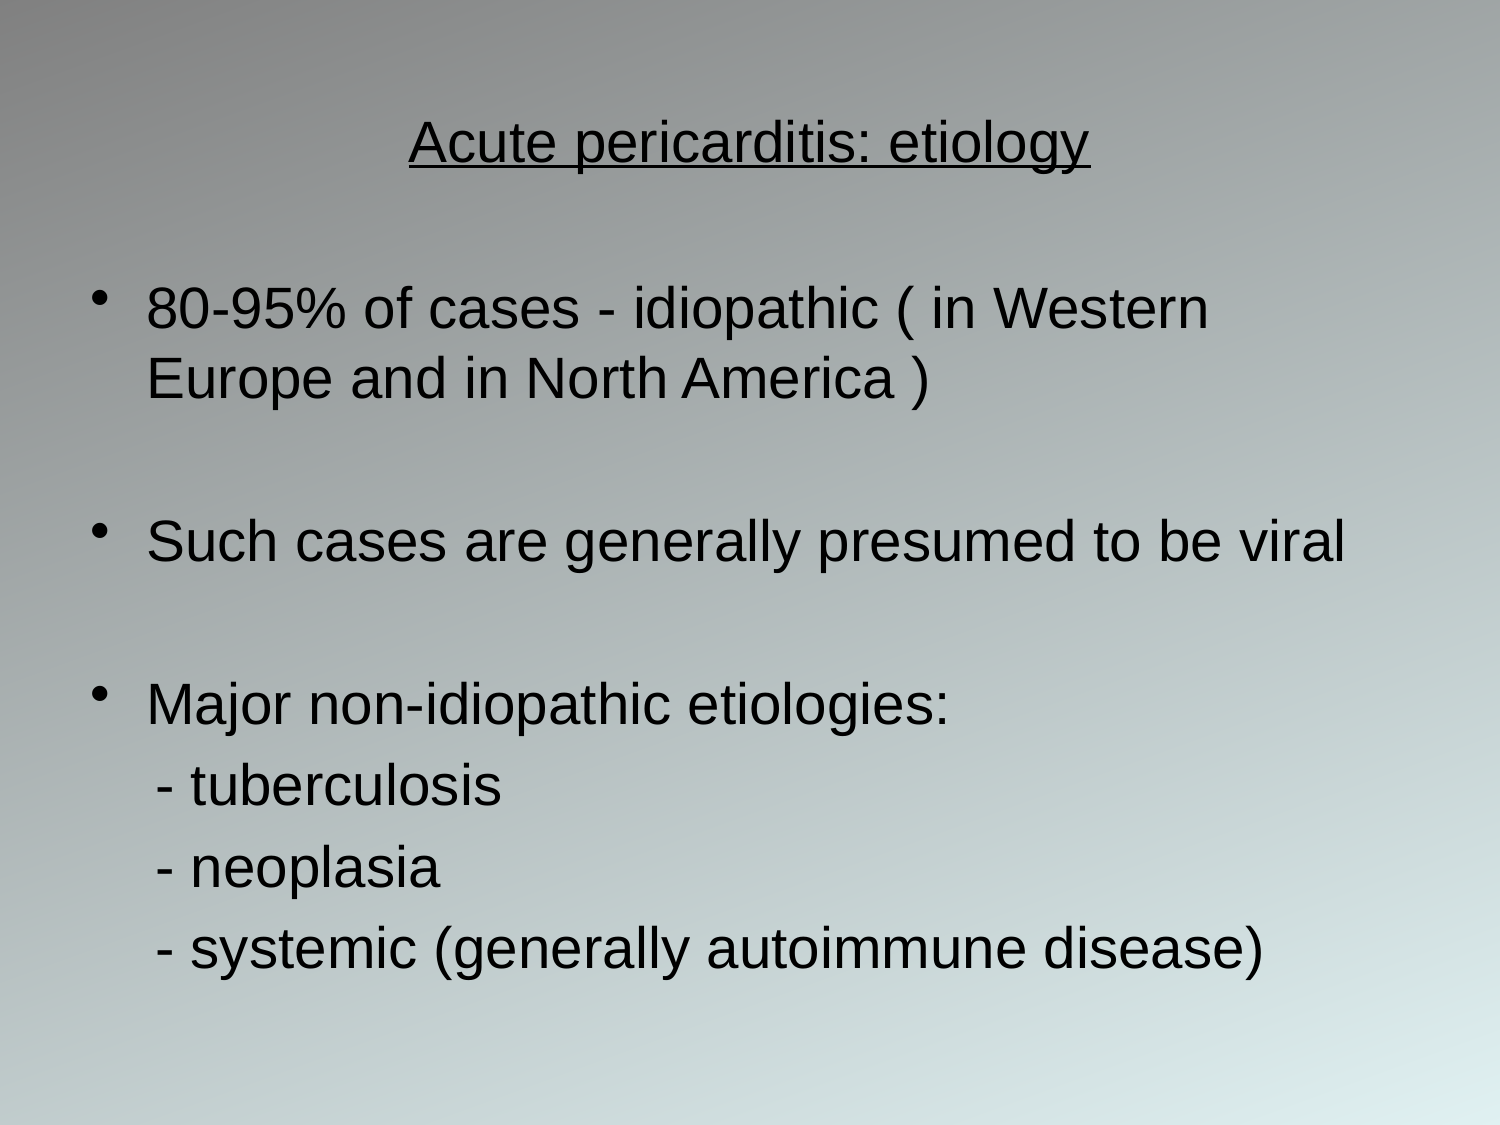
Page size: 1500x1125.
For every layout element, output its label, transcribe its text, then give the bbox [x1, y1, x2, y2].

title Acute pericarditis: etiology [75, 45, 1425, 233]
list 80-95% of cases - idiopathic ( in Western Europe and in North America ) Such cases are generally presumed to be viral Major non-idiopathic etiologies: - tuberculosis - neoplasia - systemic (generally autoimmune disease) [75, 262, 1425, 1024]
